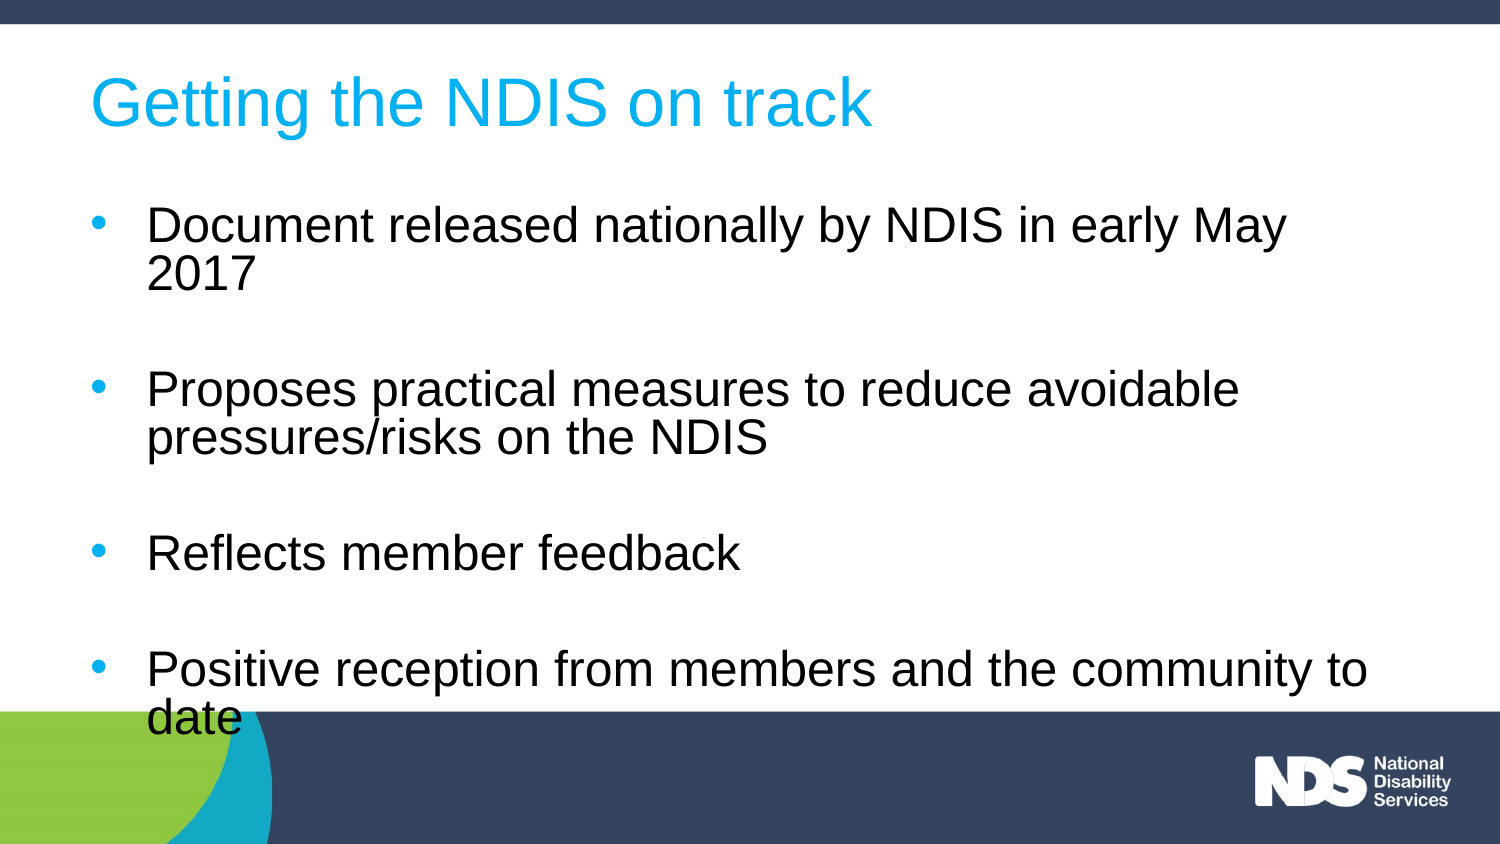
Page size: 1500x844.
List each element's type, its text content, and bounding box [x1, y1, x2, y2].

picture [0, 0, 1500, 844]
title Getting the NDIS on track [75, 33, 1425, 175]
list Document released nationally by NDIS in early May 2017 Proposes practical measures to reduce avoidable pressures/risks on the NDIS Reflects member feedback Positive reception from members and the community to date [75, 196, 1425, 754]
